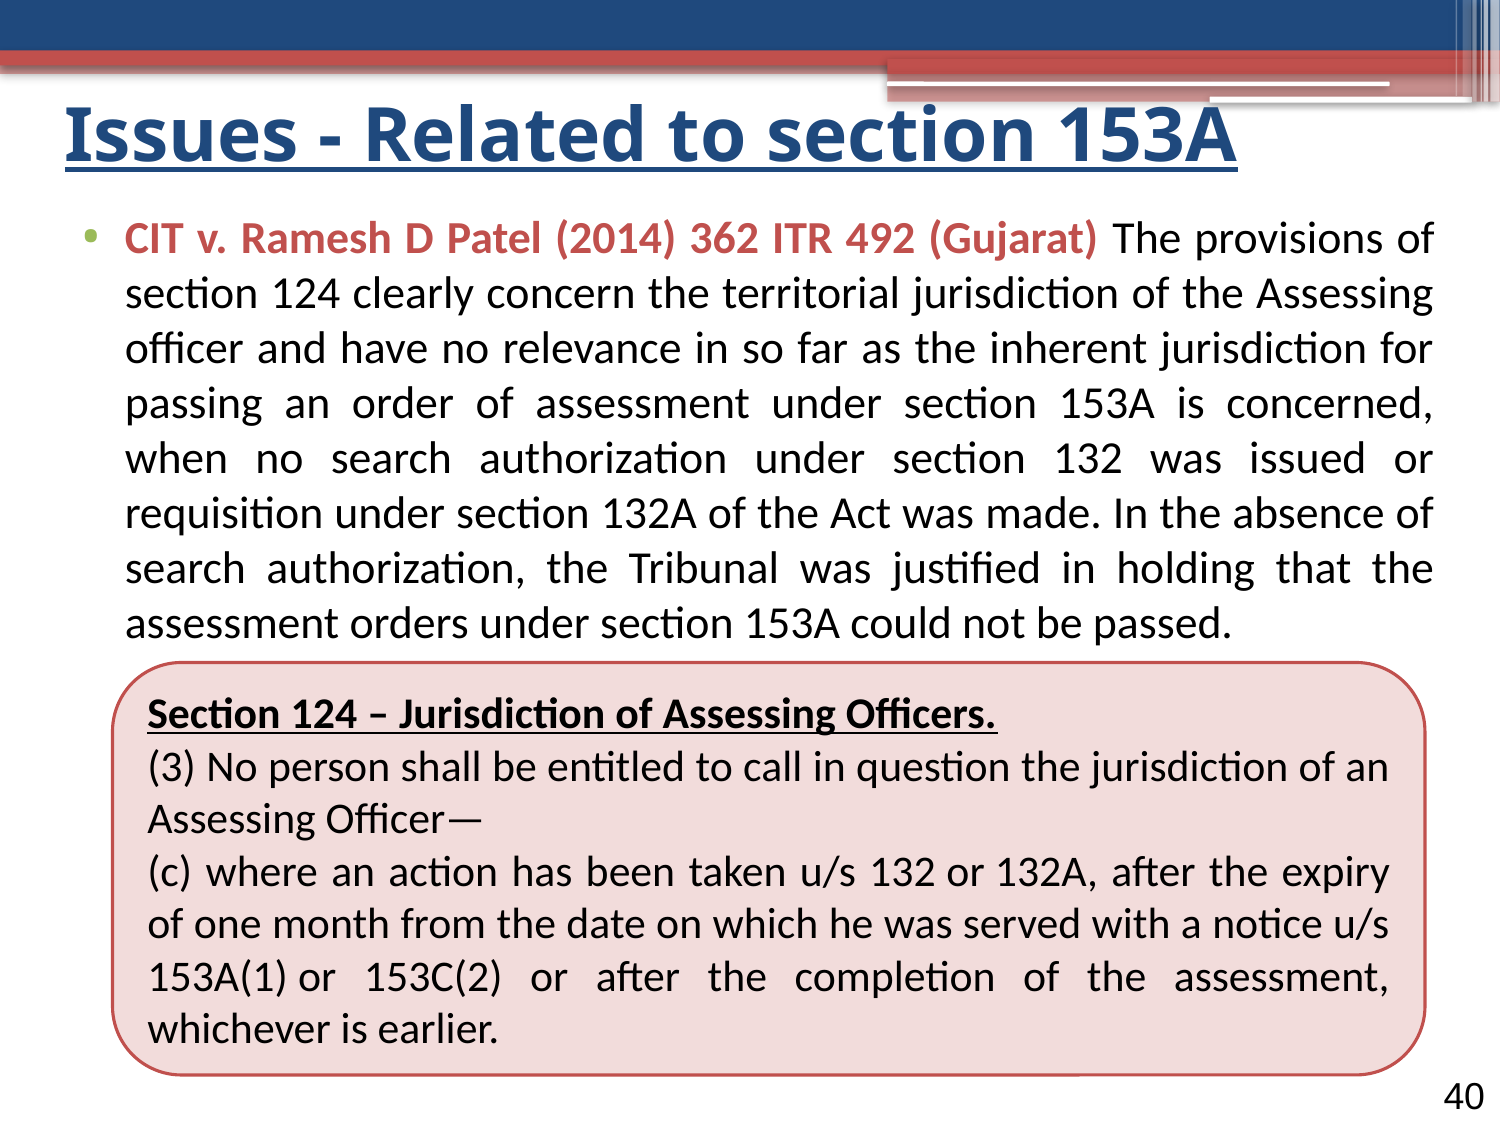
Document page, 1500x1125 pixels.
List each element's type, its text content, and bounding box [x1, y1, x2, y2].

title Issues - Related to section 153A [50, 62, 1425, 200]
text_box Section 124 – Jurisdiction of Assessing Officers. (3) No person shall be entitled to call in question the jurisdiction of an Assessing Officer— (c) where an action has been taken u/s 132 or 132A, after the expiry of one month from the date on which he was served with a notice u/s 153A(1) or 153C(2) or after the completion of the assessment, whichever is earlier. [110, 660, 1427, 1077]
slide_number 40 [1374, 1064, 1500, 1125]
list CIT v. Ramesh D Patel (2014) 362 ITR 492 (Gujarat) The provisions of section 124 clearly concern the territorial jurisdiction of the Assessing officer and have no relevance in so far as the inherent jurisdiction for passing an order of assessment under section 153A is concerned, when no search authorization under section 132 was issued or requisition under section 132A of the Act was made. In the absence of search authorization, the Tribunal was justified in holding that the assessment orders under section 153A could not be passed. [50, 200, 1450, 750]
